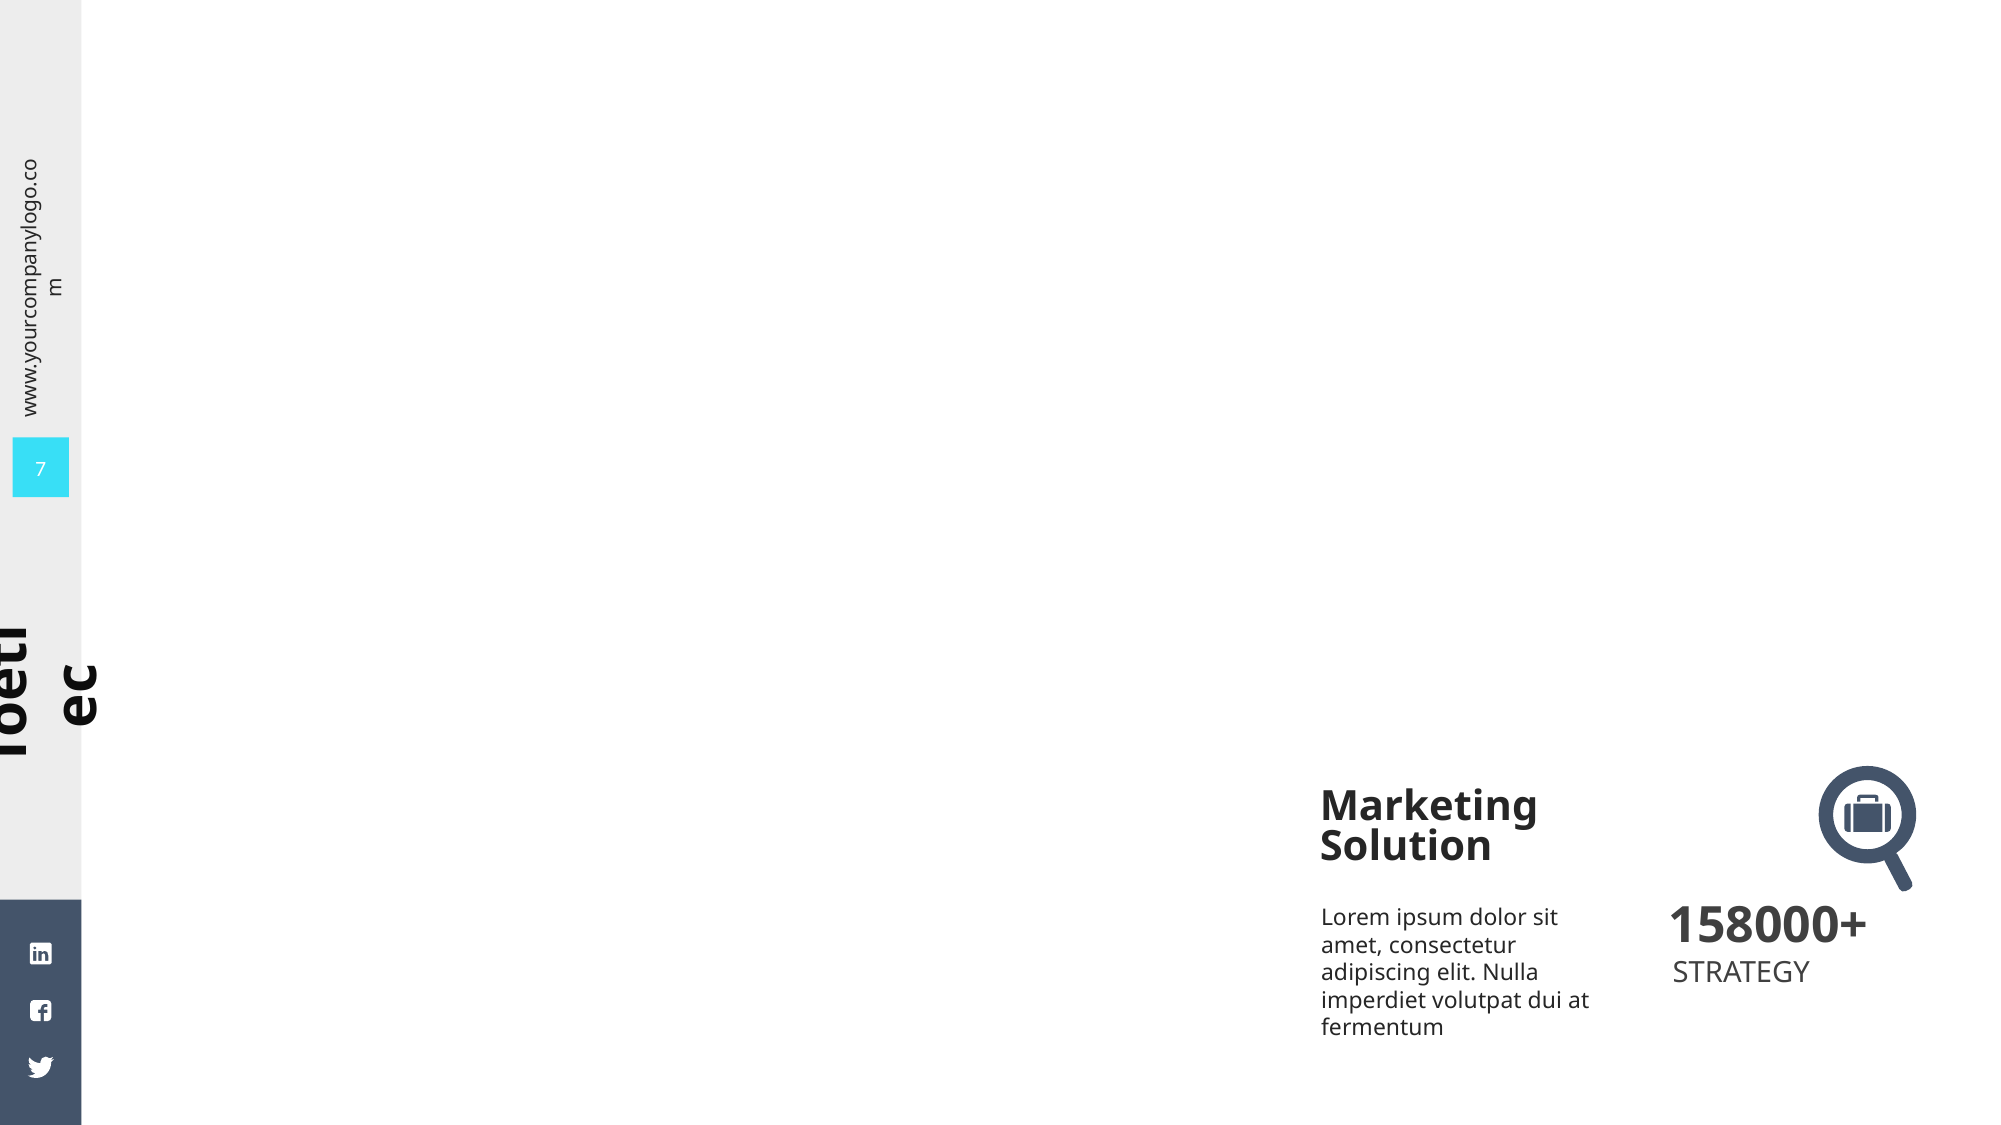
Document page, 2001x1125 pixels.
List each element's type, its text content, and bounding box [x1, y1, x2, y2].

picture [81, 0, 2000, 1125]
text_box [1818, 765, 1917, 892]
slide_number 7 [12, 437, 69, 498]
